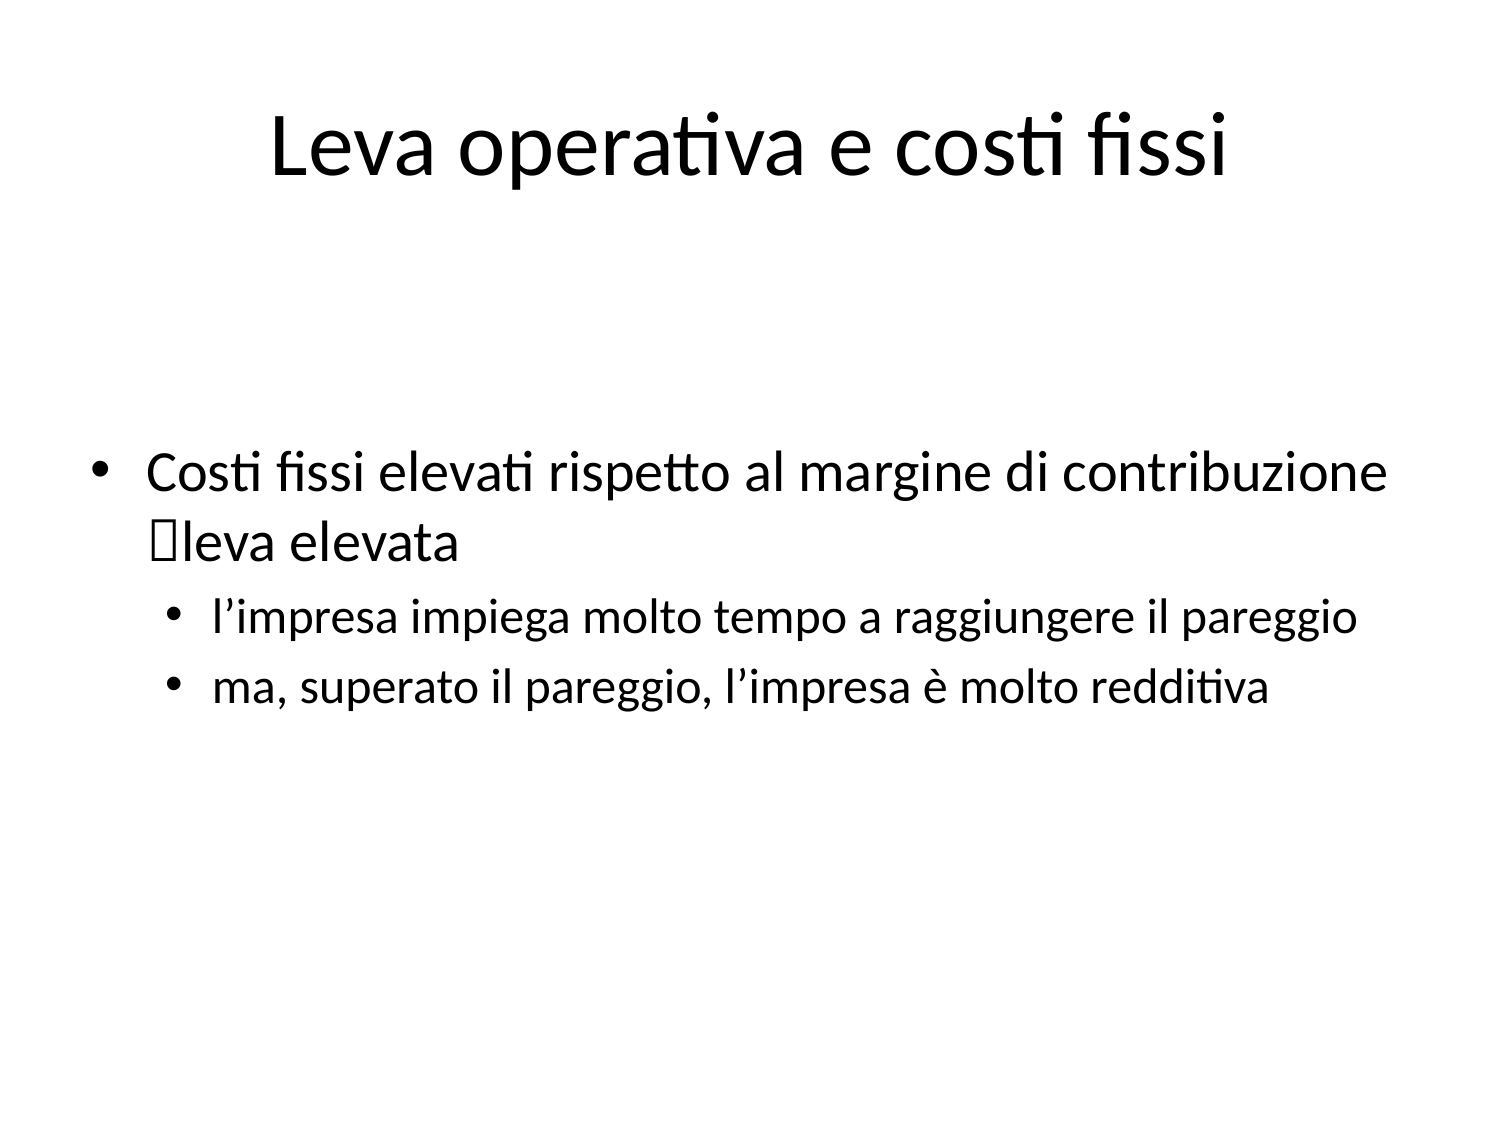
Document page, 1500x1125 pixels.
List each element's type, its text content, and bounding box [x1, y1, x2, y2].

title Leva operativa e costi fissi [75, 45, 1425, 233]
